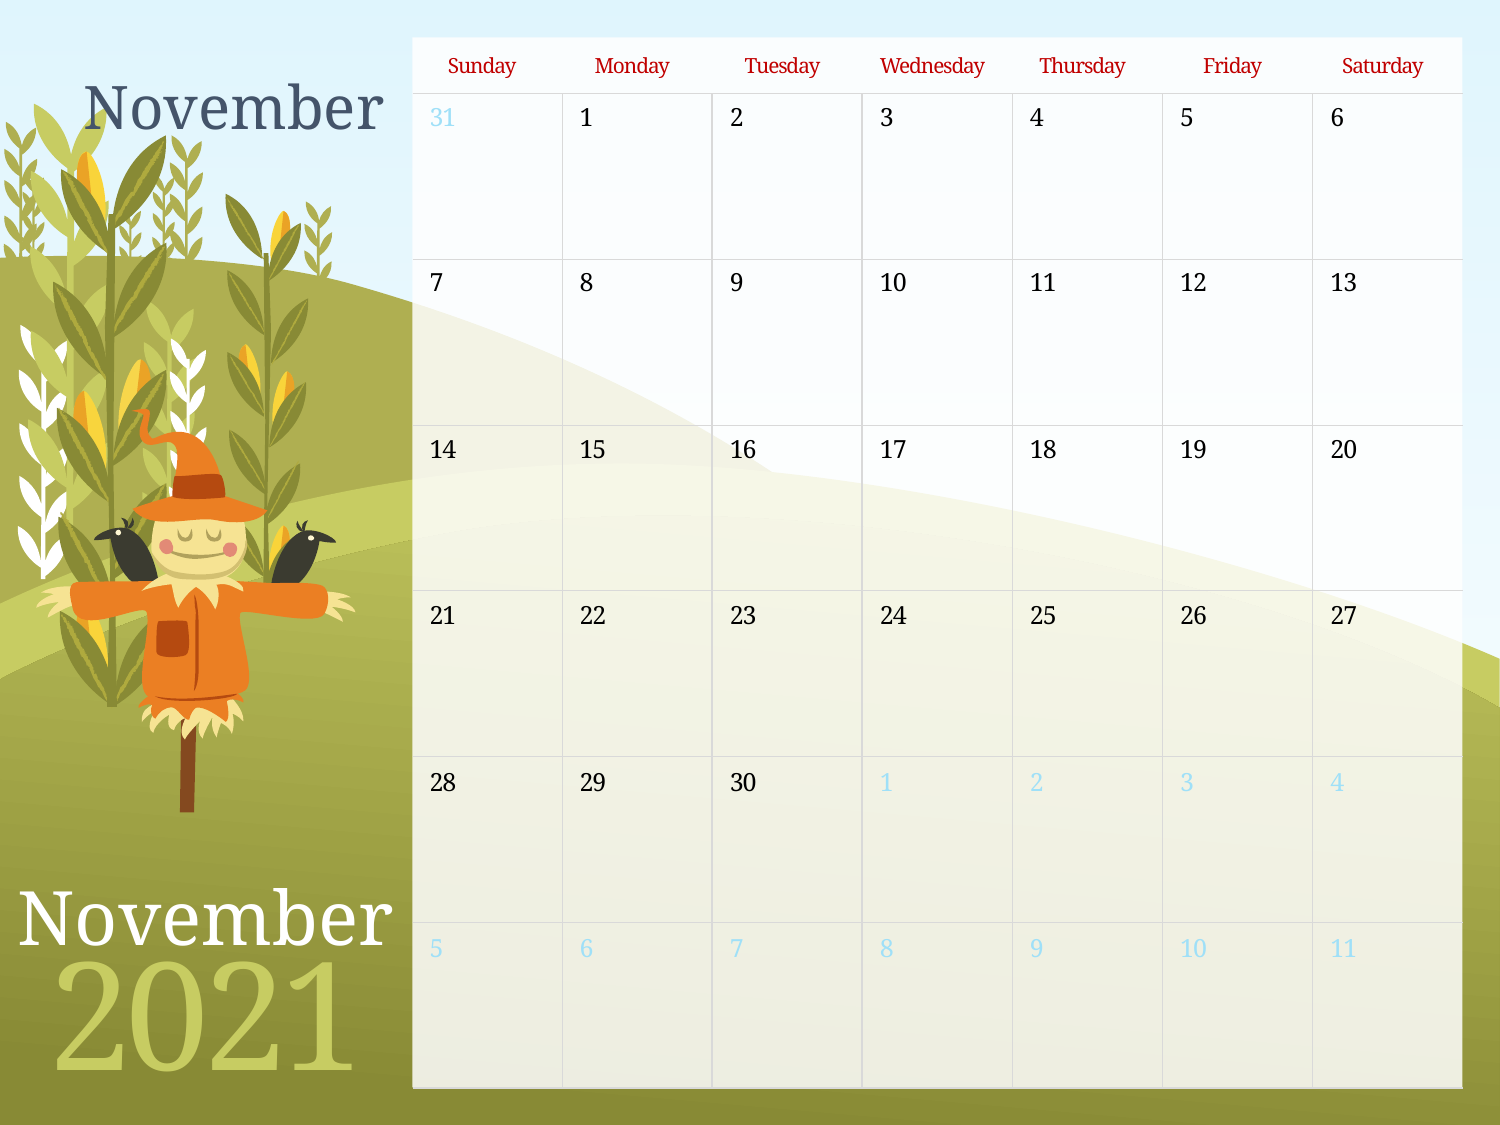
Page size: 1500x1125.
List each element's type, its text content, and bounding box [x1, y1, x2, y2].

title November [68, 70, 1450, 150]
